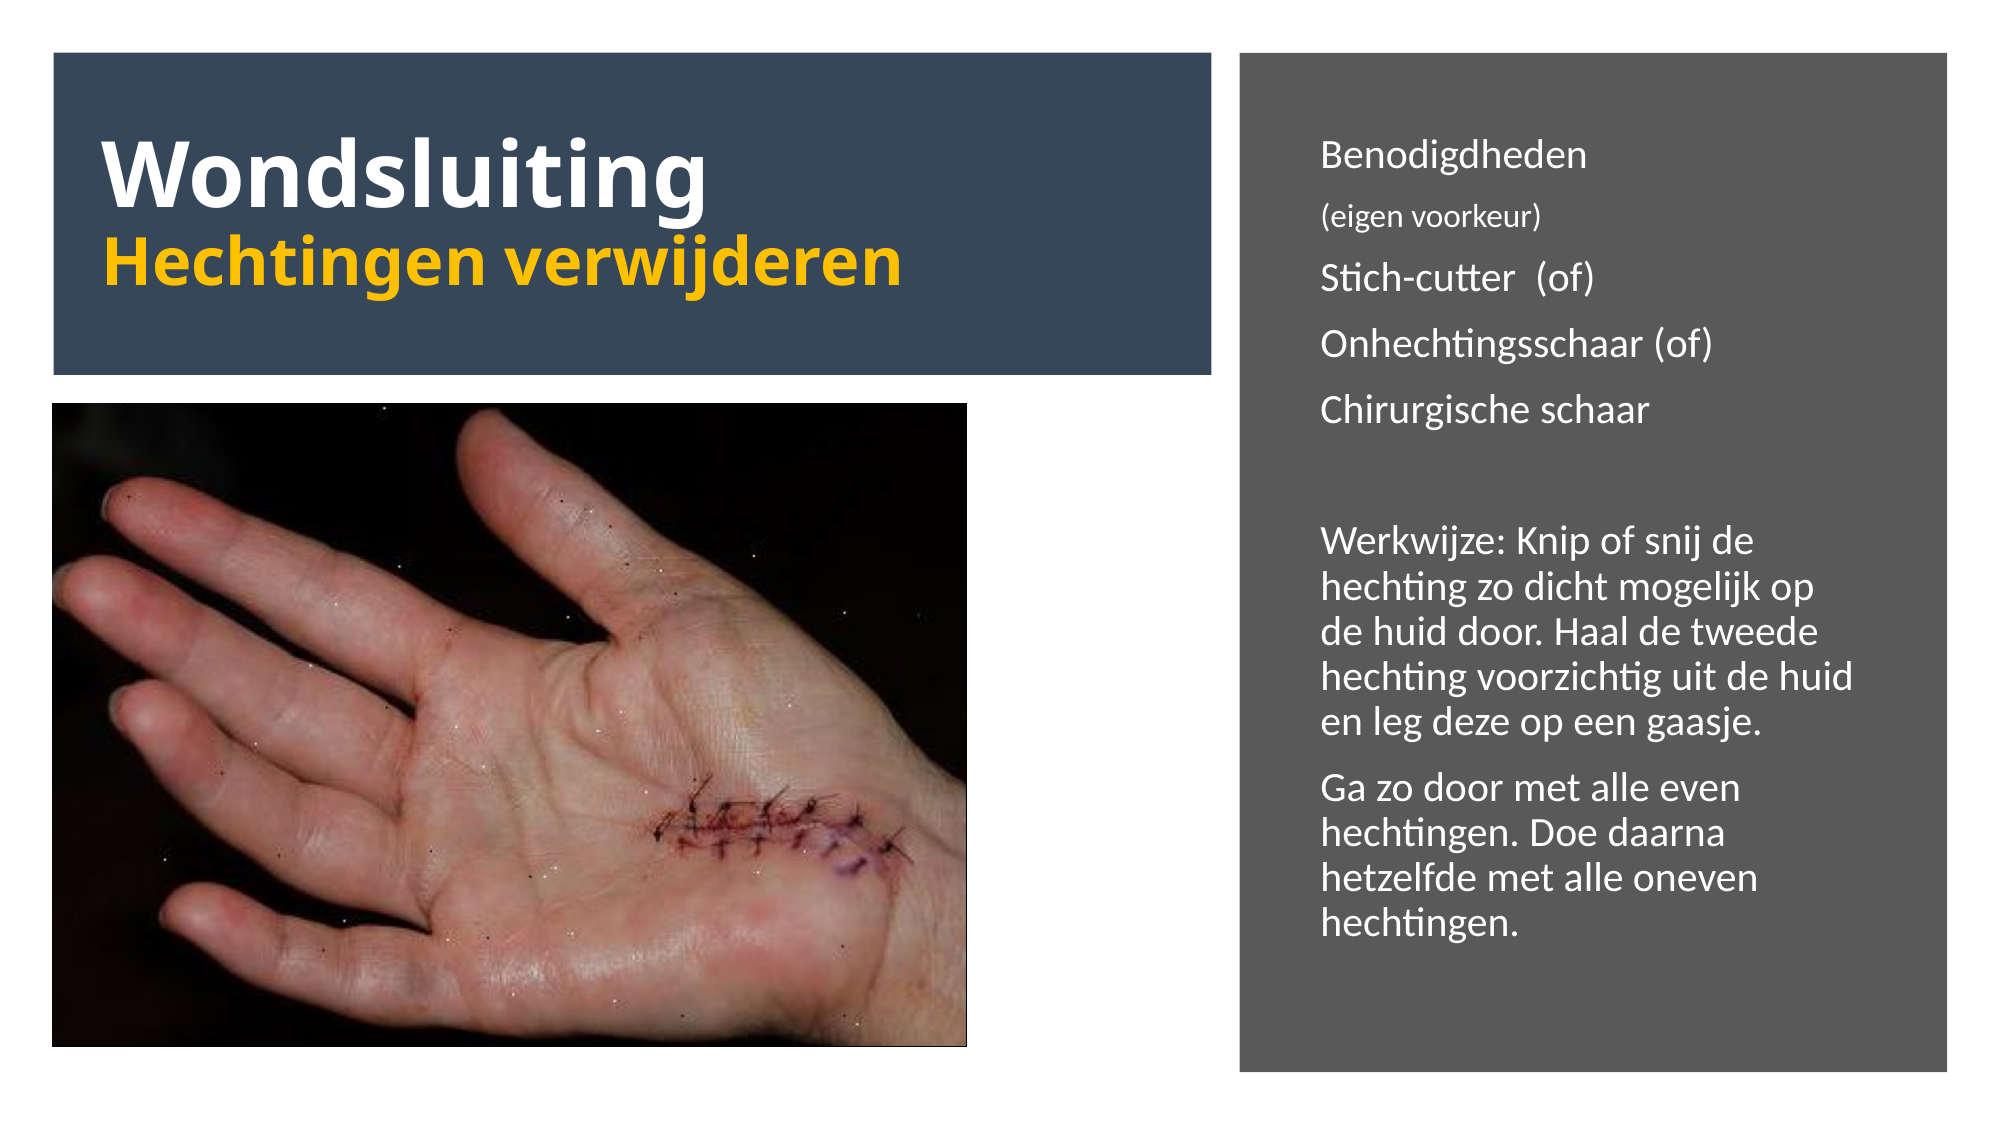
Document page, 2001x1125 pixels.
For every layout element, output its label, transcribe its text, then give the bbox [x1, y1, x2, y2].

list Benodigdheden (eigen voorkeur) Stich-cutter (of) Onhechtingsschaar (of) Chirurgische schaar Werkwijze: Knip of snij de hechting zo dicht mogelijk op de huid door. Haal de tweede hechting voorzichtig uit de huid en leg deze op een gaasje. Ga zo door met alle even hechtingen. Doe daarna hetzelfde met alle oneven hechtingen. [1305, 125, 1882, 1000]
picture [52, 403, 967, 1047]
title Wondsluiting Hechtingen verwijderen [85, 80, 1168, 348]
text_box [53, 52, 1212, 376]
text_box [1239, 52, 1948, 1073]
